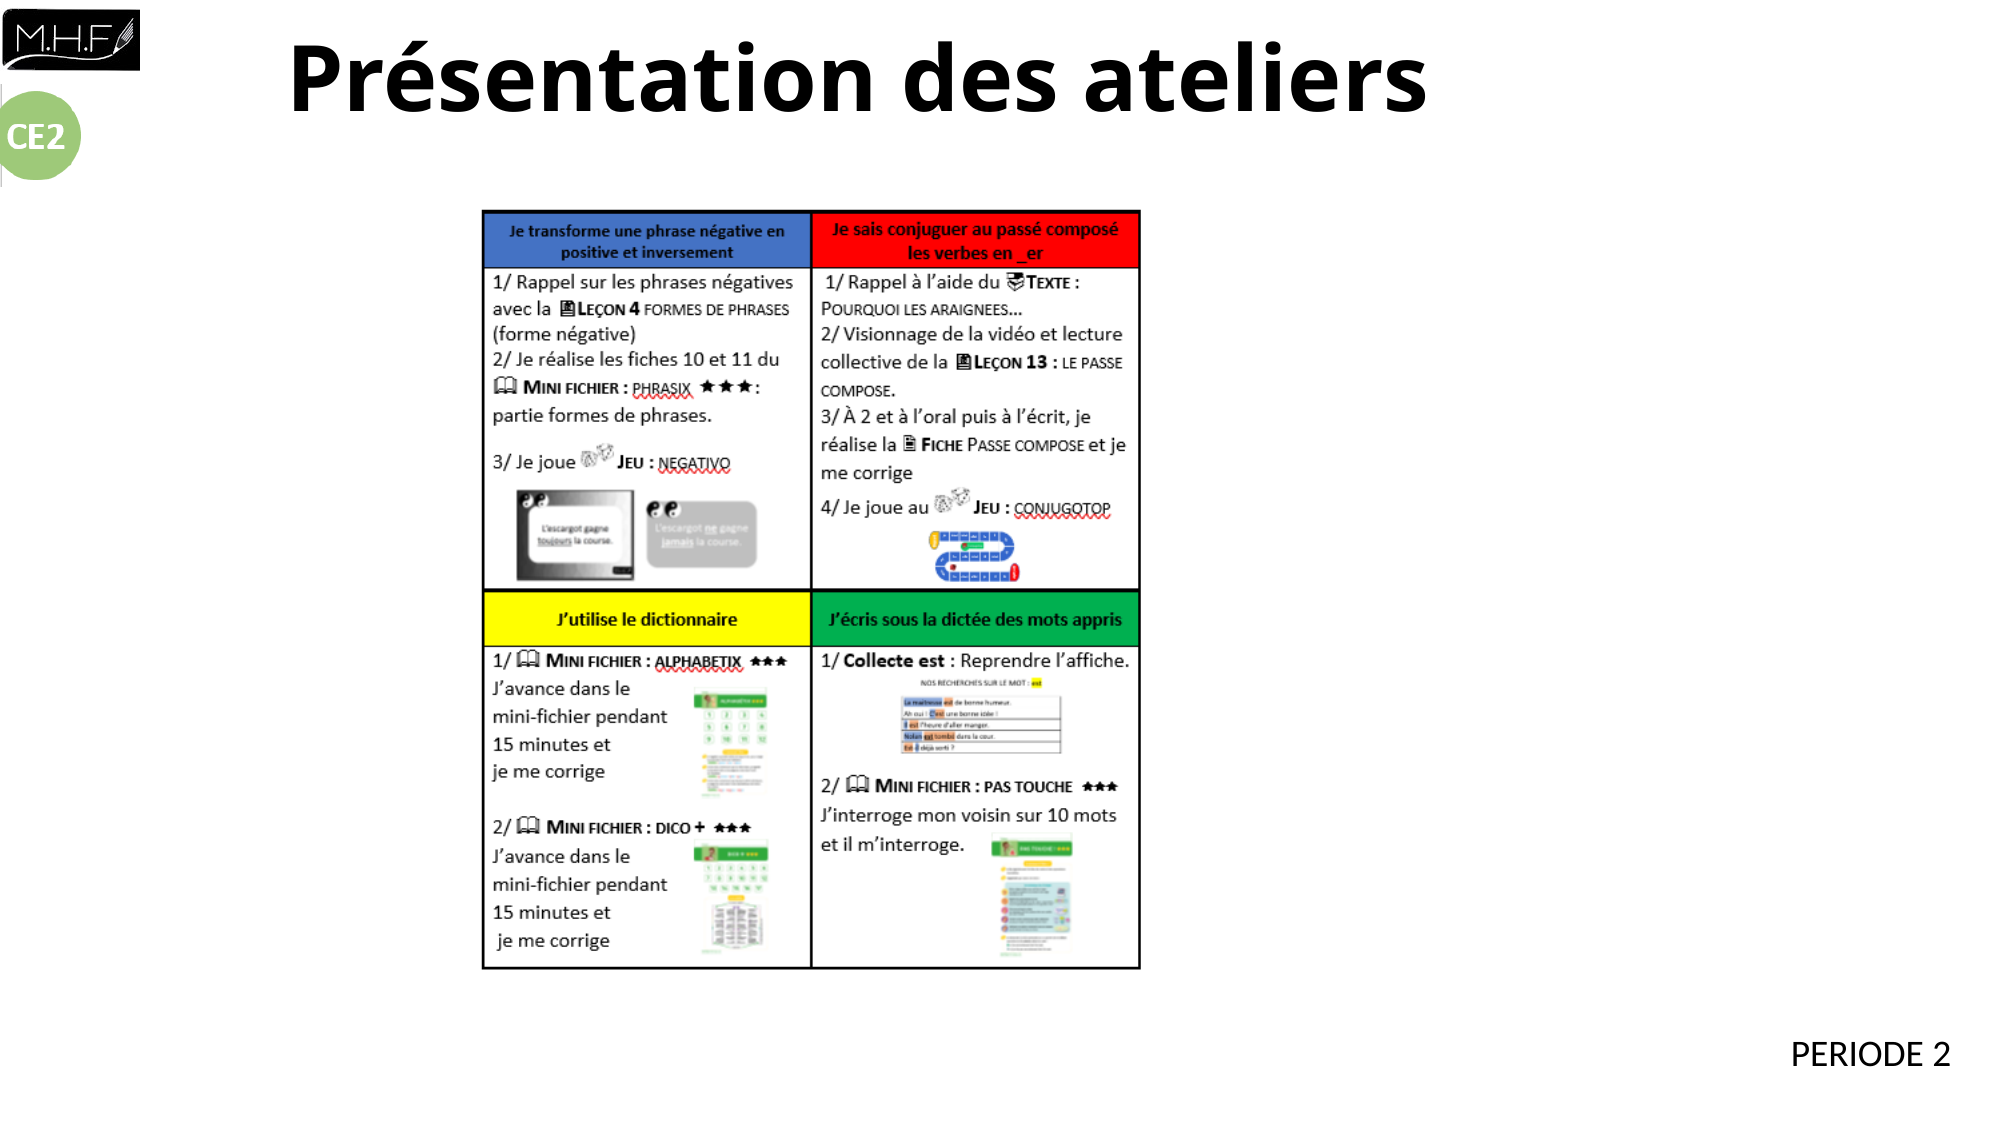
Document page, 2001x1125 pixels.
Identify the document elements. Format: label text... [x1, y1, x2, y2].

picture [0, 84, 86, 187]
title Présentation des ateliers [271, 7, 1818, 156]
picture [0, 7, 140, 74]
picture [474, 202, 1145, 975]
text_box PERIODE 2 [1362, 1021, 1967, 1082]
